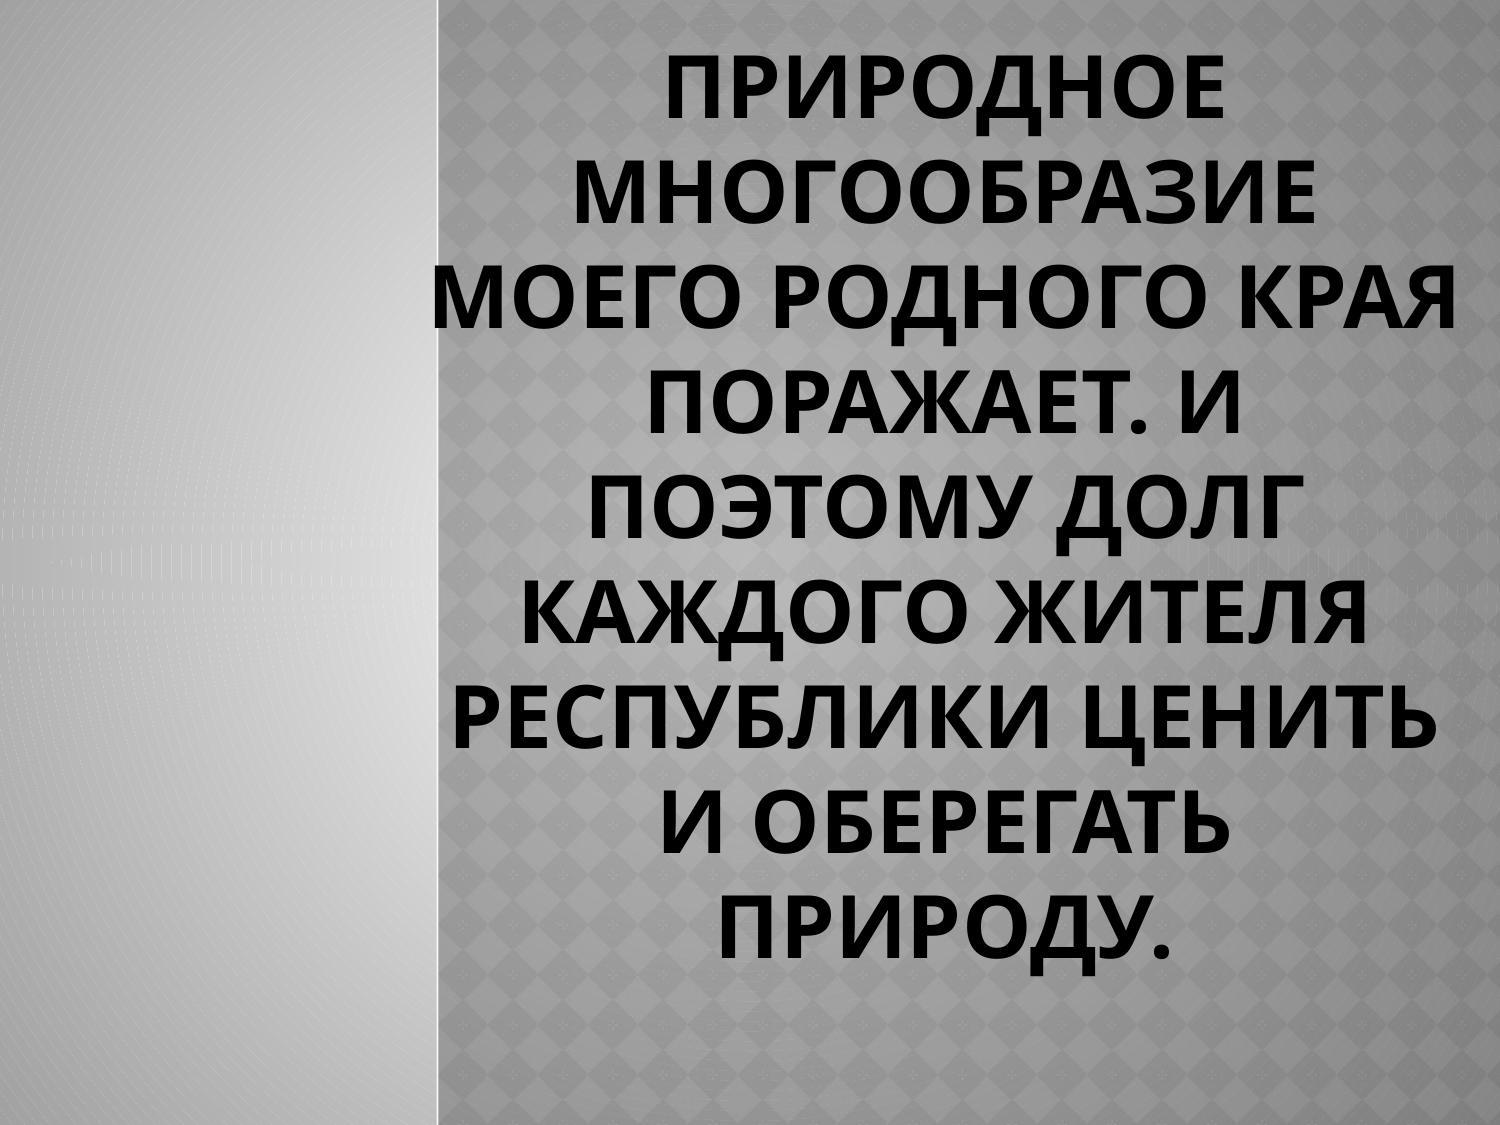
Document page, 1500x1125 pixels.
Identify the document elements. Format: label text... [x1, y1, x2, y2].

title Природное многообразие моего родного края поражает. И поэтому долг каждого жителя республики ценить и оберегать природу. [419, 54, 1471, 976]
